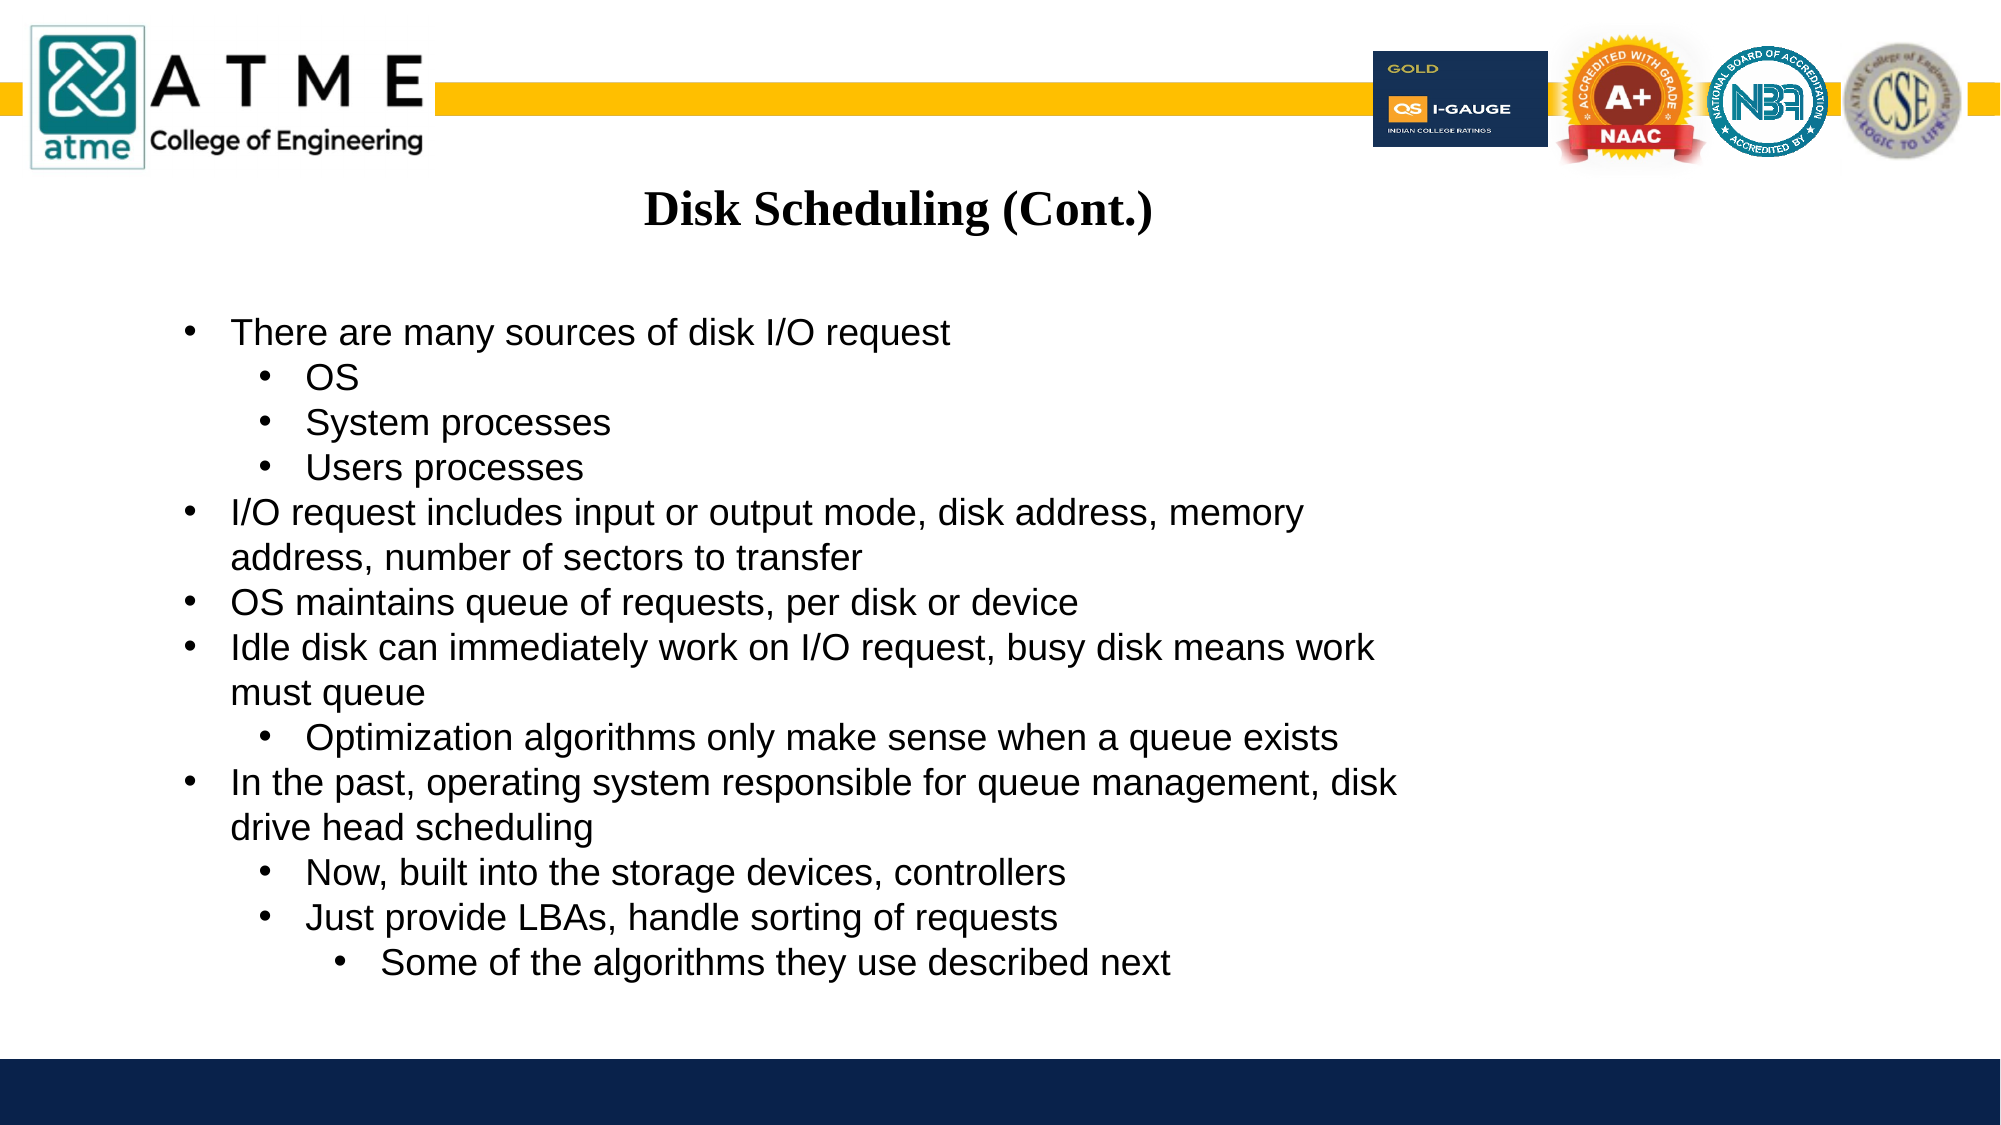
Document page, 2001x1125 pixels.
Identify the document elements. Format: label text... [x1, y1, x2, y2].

picture [1373, 20, 1828, 168]
picture [22, 15, 435, 178]
title Disk Scheduling (Cont.) [629, 168, 1938, 263]
picture [1840, 26, 1968, 176]
list There are many sources of disk I/O request OS System processes Users processes I/O request includes input or output mode, disk address, memory address, number of sectors to transfer OS maintains queue of requests, per disk or device Idle disk can immediately work on I/O request, busy disk means work must queue Optimization algorithms only make sense when a queue exists In the past, operating system responsible for queue management, disk drive head scheduling Now, built into the storage devices, controllers Just provide LBAs, handle sorting of requests Some of the algorithms they use described next [168, 300, 1425, 1085]
picture [0, 1059, 2001, 1125]
